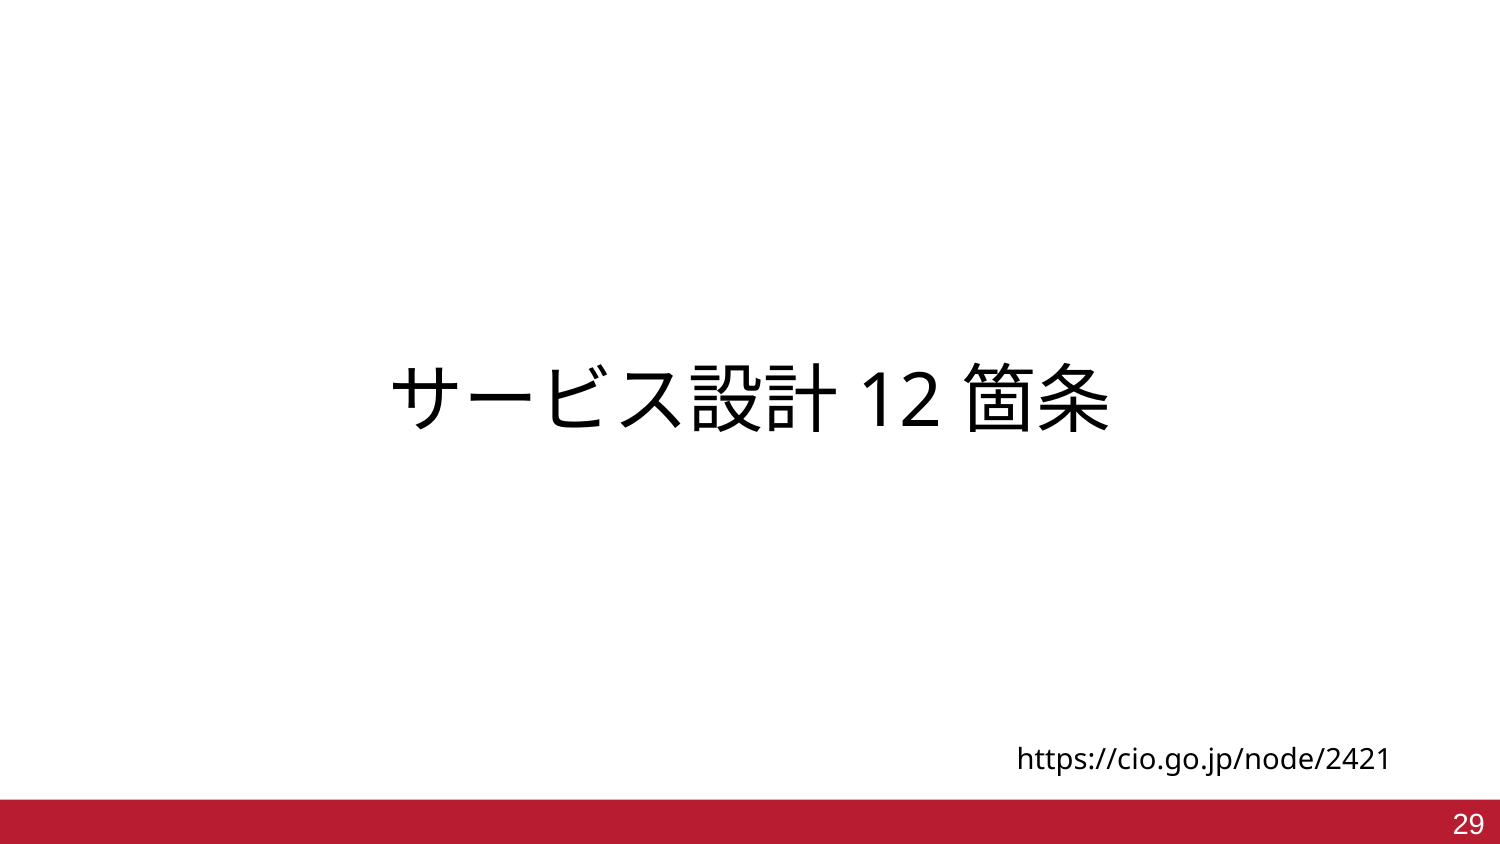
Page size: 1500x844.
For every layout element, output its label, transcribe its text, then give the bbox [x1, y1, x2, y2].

title サービス設計12箇条 [51, 327, 1449, 466]
text_box https://cio.go.jp/node/2421 [1001, 725, 1489, 791]
slide_number 29 [1416, 809, 1500, 844]
